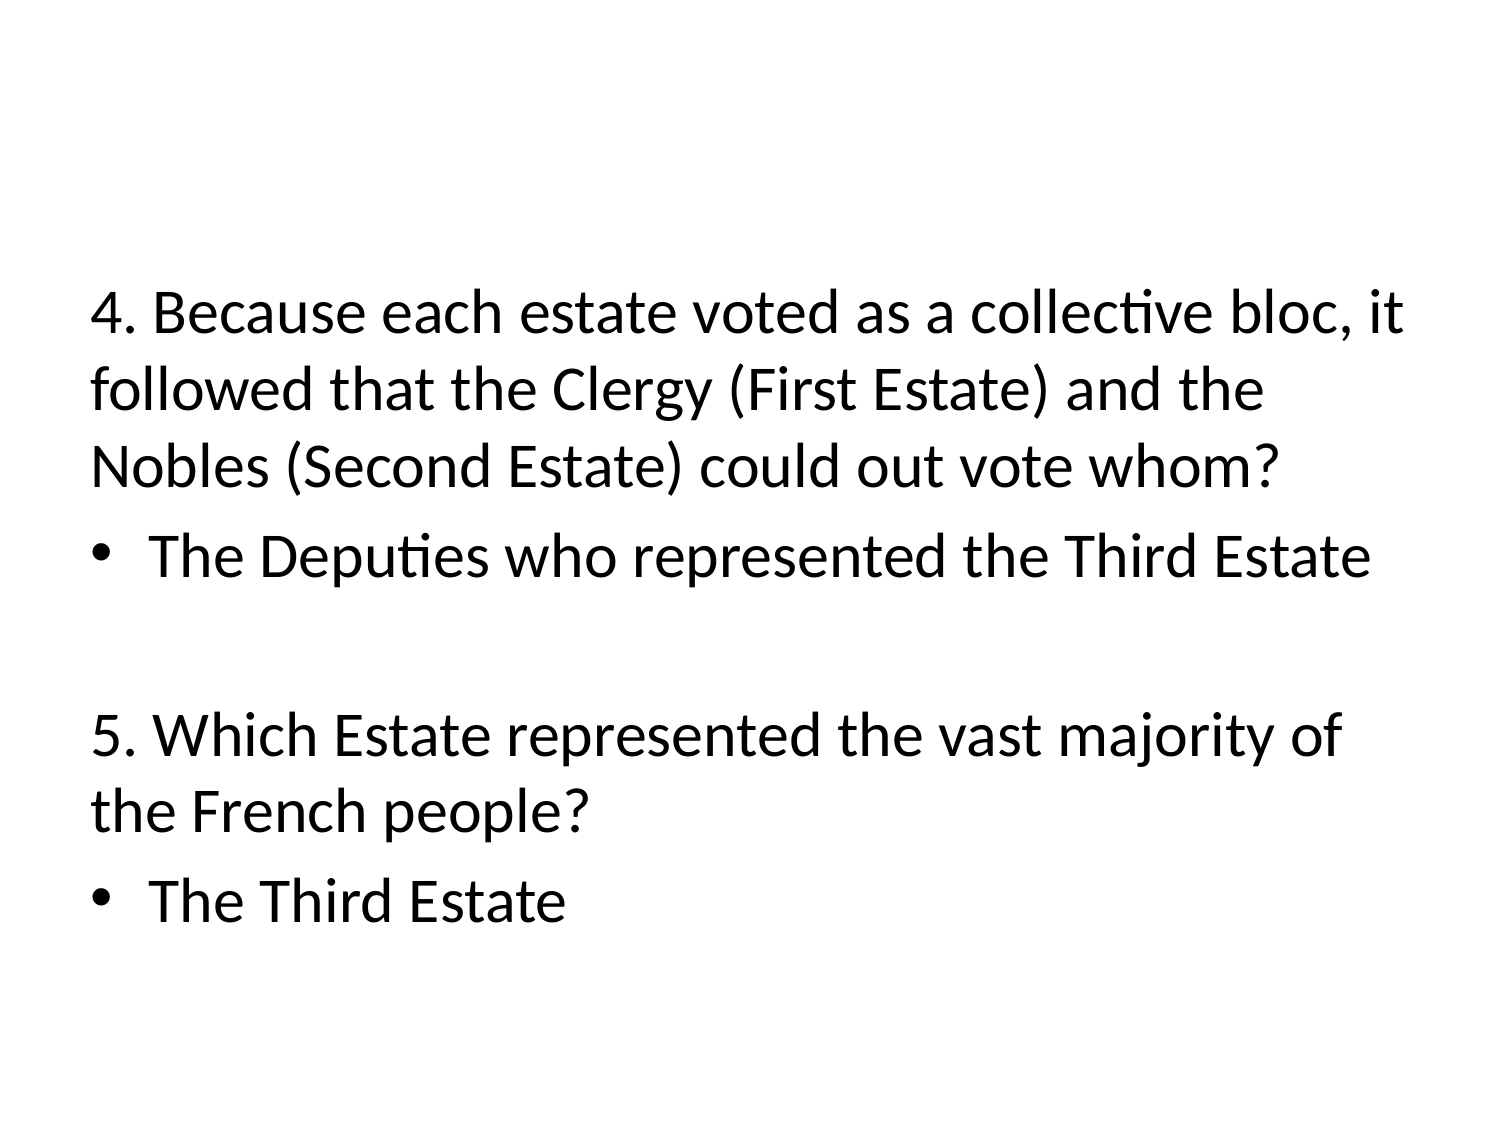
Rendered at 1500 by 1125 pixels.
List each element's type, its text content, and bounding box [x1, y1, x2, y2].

list 4. Because each estate voted as a collective bloc, it followed that the Clergy (First Estate) and the Nobles (Second Estate) could out vote whom? The Deputies who represented the Third Estate 5. Which Estate represented the vast majority of the French people? The Third Estate [75, 262, 1425, 1005]
